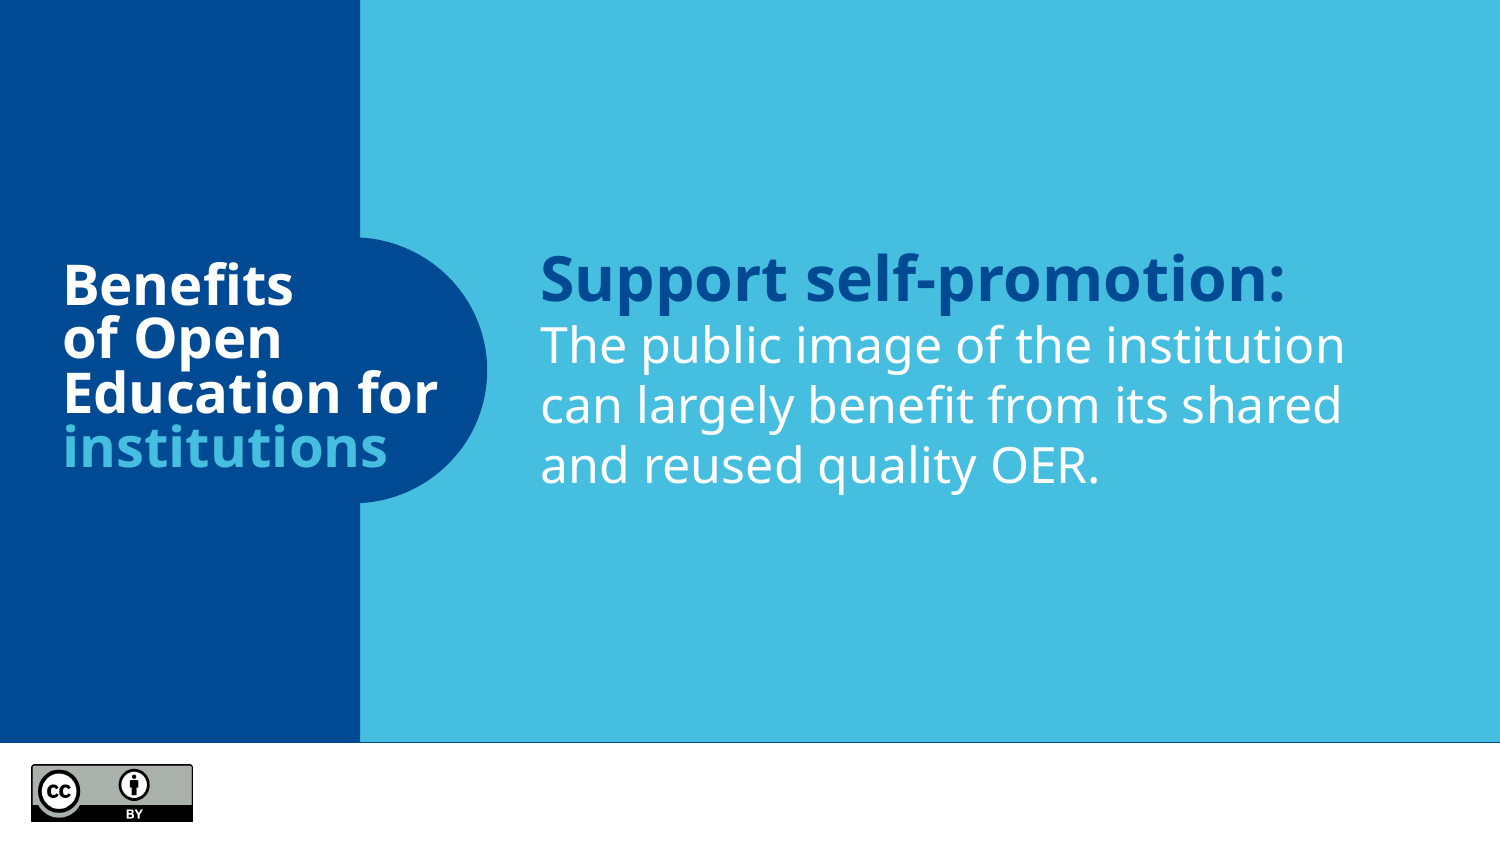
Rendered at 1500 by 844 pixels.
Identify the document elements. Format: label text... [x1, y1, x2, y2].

text_box Support self-promotion: The public image of the institution can largely benefit from its shared and reused quality OER. [525, 223, 1394, 574]
text_box [300, 493, 405, 504]
text_box Benefits of Open Education for institutions [47, 246, 462, 493]
picture [31, 764, 193, 822]
text_box [0, 750, 1500, 844]
text_box [0, 0, 361, 742]
text_box [462, 292, 488, 448]
text_box [304, 237, 401, 246]
